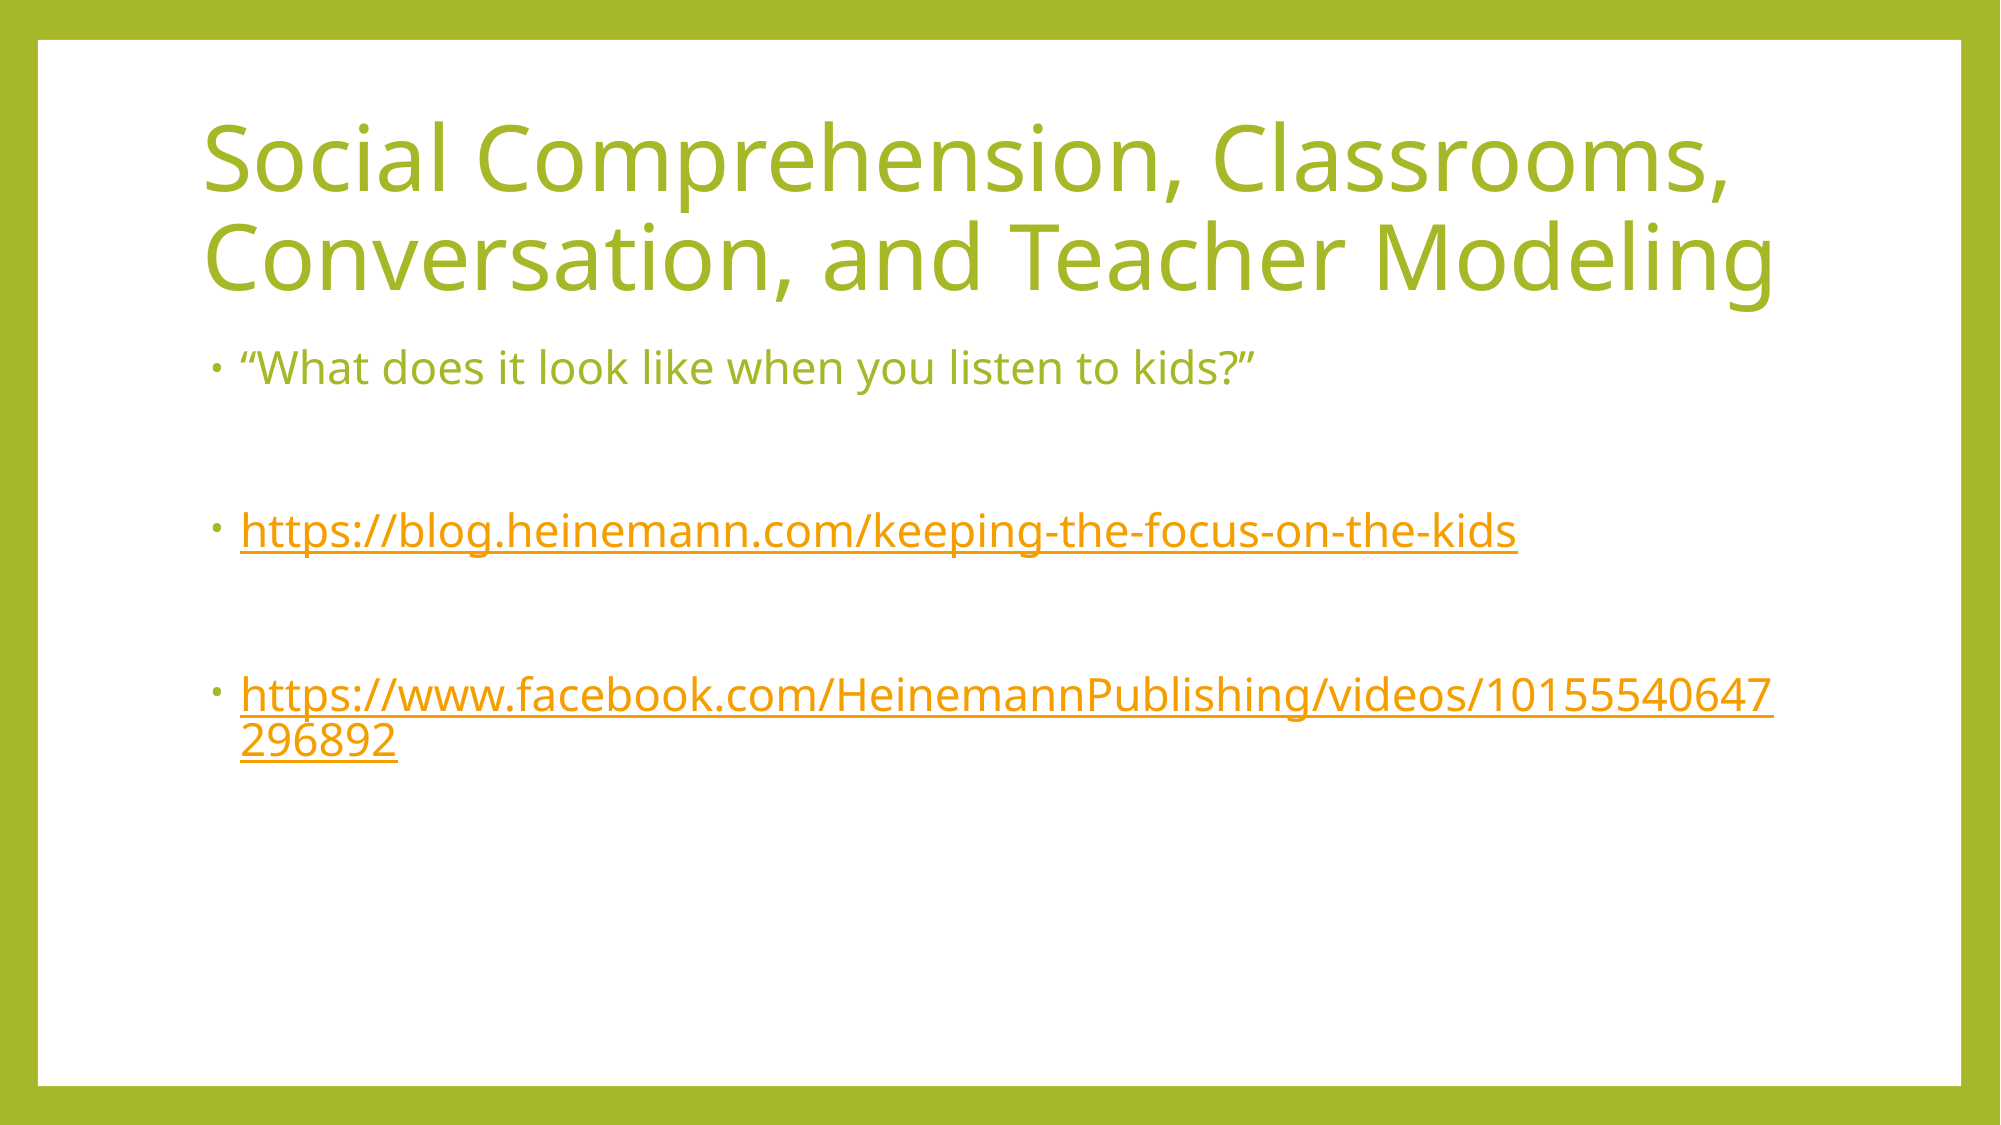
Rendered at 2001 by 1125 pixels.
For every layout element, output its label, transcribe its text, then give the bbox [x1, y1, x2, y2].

list “What does it look like when you listen to kids?” https://blog.heinemann.com/keeping-the-focus-on-the-kids https://www.facebook.com/HeinemannPublishing/videos/10155540647296892 [187, 337, 1808, 1000]
title Social Comprehension, Classrooms, Conversation, and Teacher Modeling [187, 99, 1808, 323]
